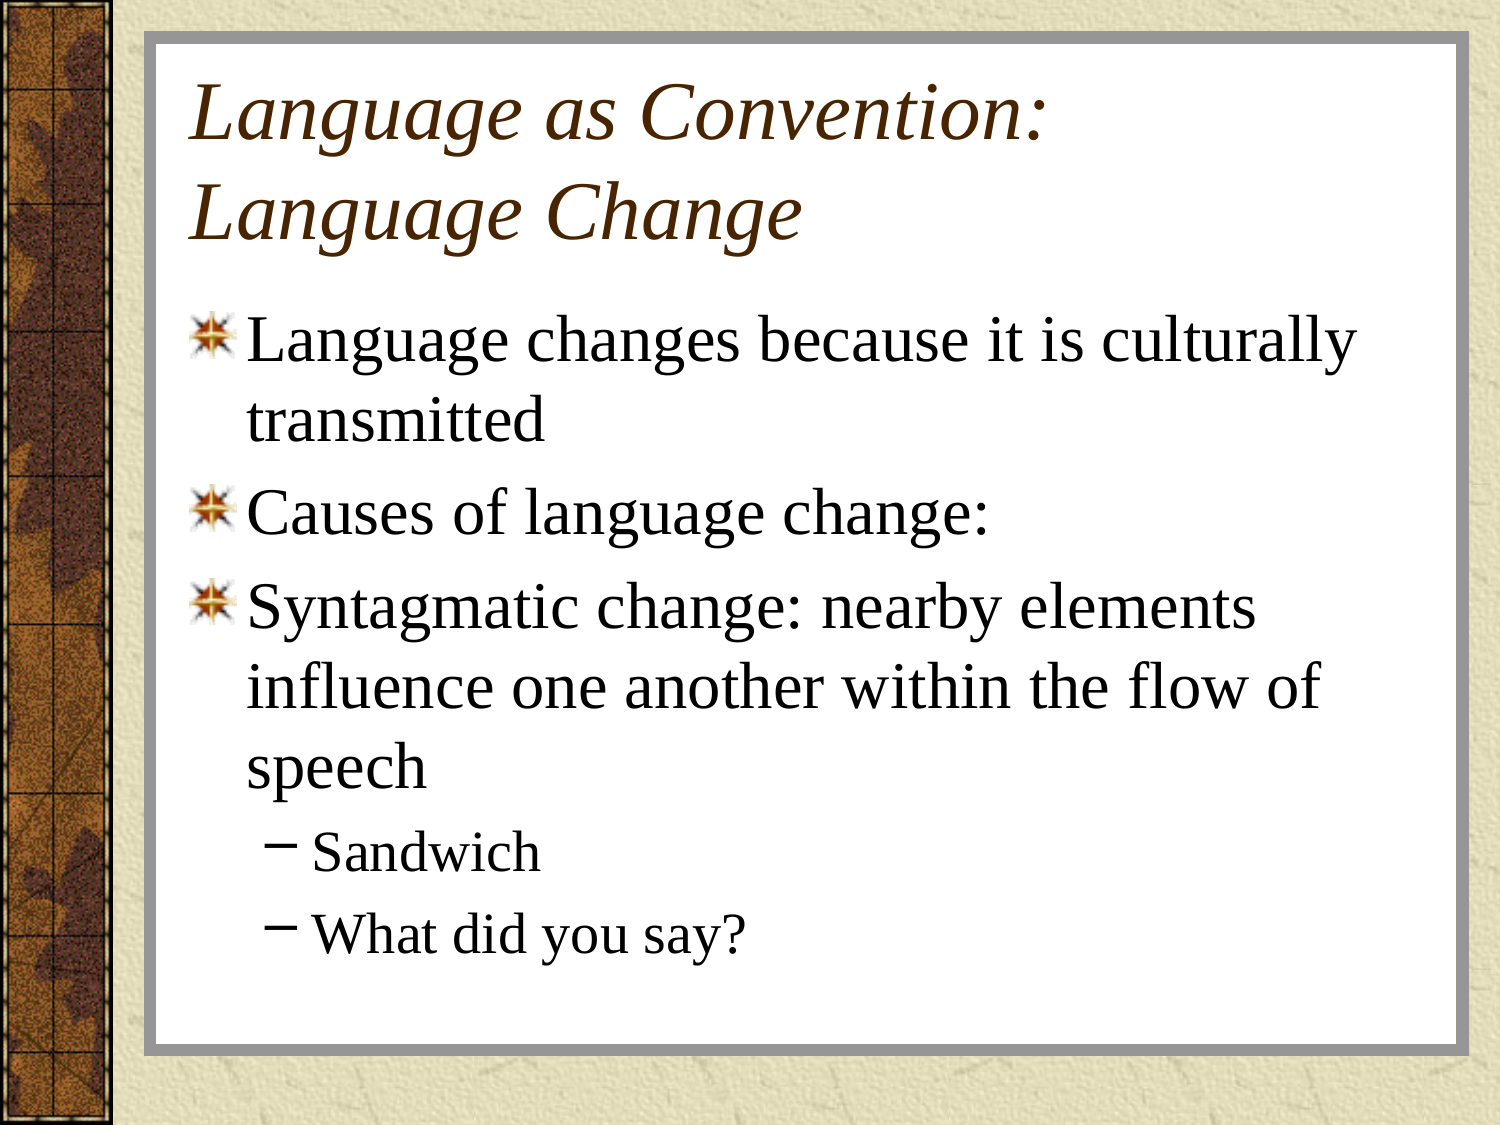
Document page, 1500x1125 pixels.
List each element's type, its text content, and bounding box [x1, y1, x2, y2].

picture [0, 0, 1500, 1125]
title Language as Convention: Language Change [174, 62, 1450, 250]
list Language changes because it is culturally transmitted Causes of language change: Syntagmatic change: nearby elements influence one another within the flow of speech Sandwich What did you say? [174, 287, 1450, 963]
